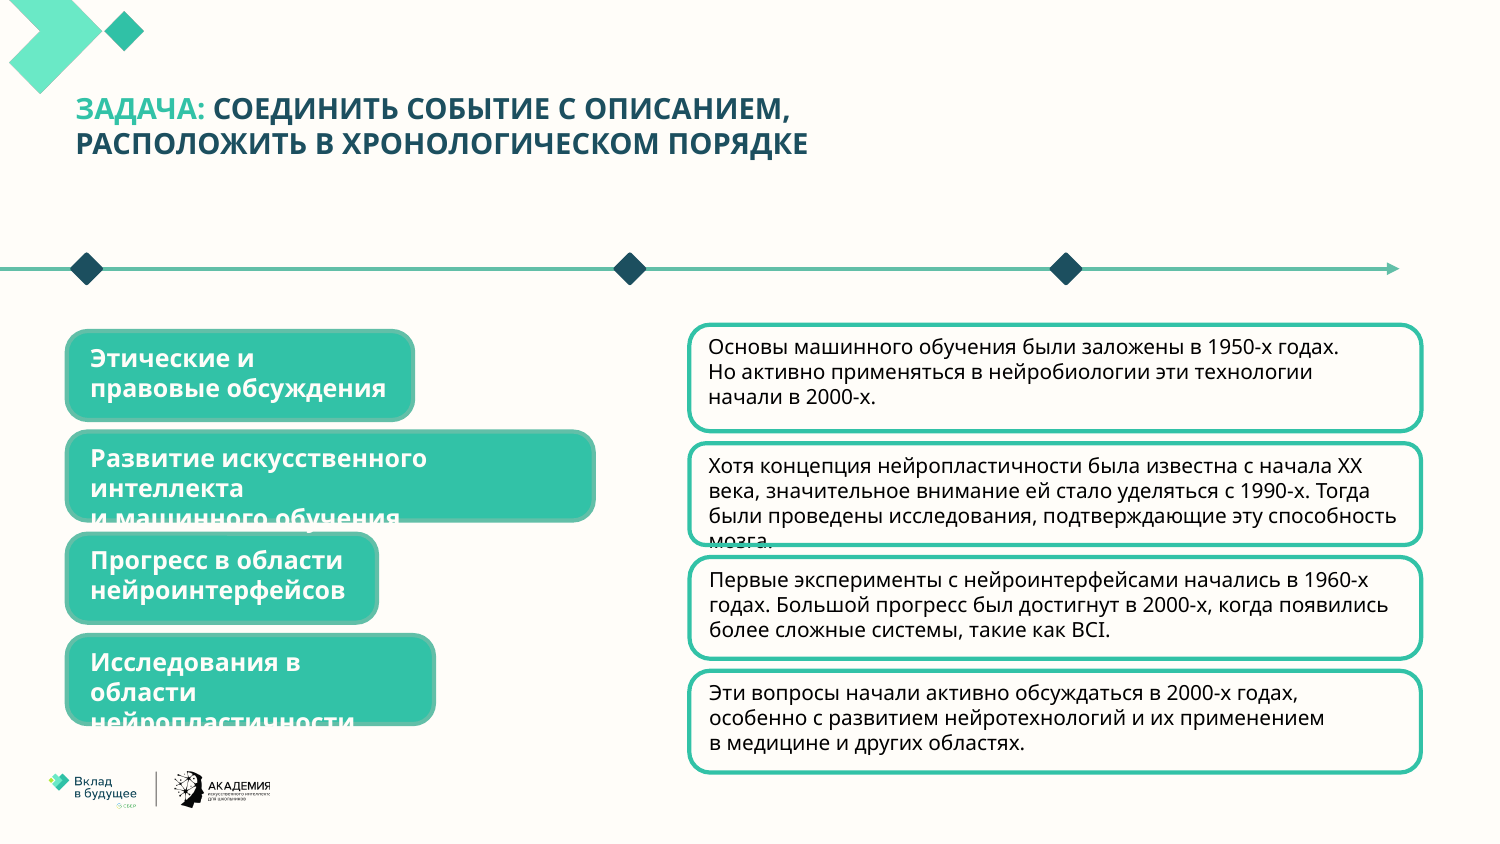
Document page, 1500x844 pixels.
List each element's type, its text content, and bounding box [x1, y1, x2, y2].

text_box Развитие искусственного интеллекта и машинного обучения [82, 435, 596, 541]
text_box [689, 670, 1421, 773]
text_box [689, 556, 1422, 659]
text_box [616, 254, 644, 268]
text_box [66, 534, 378, 623]
text_box [66, 635, 434, 724]
text_box [689, 324, 1422, 432]
text_box [689, 443, 1421, 546]
picture [9, 0, 144, 94]
text_box [66, 330, 414, 421]
text_box Исследования в области нейропластичности [82, 638, 418, 744]
text_box [81, 278, 92, 284]
text_box [1060, 278, 1072, 284]
text_box ЗАДАЧА: СОЕДИНИТЬ СОБЫТИЕ С ОПИСАНИЕМ, РАСПОЛОЖИТЬ В ХРОНОЛОГИЧЕСКОМ ПОРЯДКЕ [69, 84, 1295, 166]
text_box Хотя концепция нейропластичности была известна с начала XX века, значительное внимание ей стало уделяться с 1990-х. Тогда были проведены исследования, подтверждающие эту способность мозга. [701, 545, 1410, 559]
text_box [73, 254, 101, 268]
text_box [66, 431, 585, 520]
text_box [1052, 254, 1080, 268]
text_box [624, 278, 635, 284]
text_box Этические и правовые обсуждения [82, 334, 398, 410]
picture [31, 756, 270, 826]
text_box Прогресс в области нейроинтерфейсов [82, 537, 362, 613]
